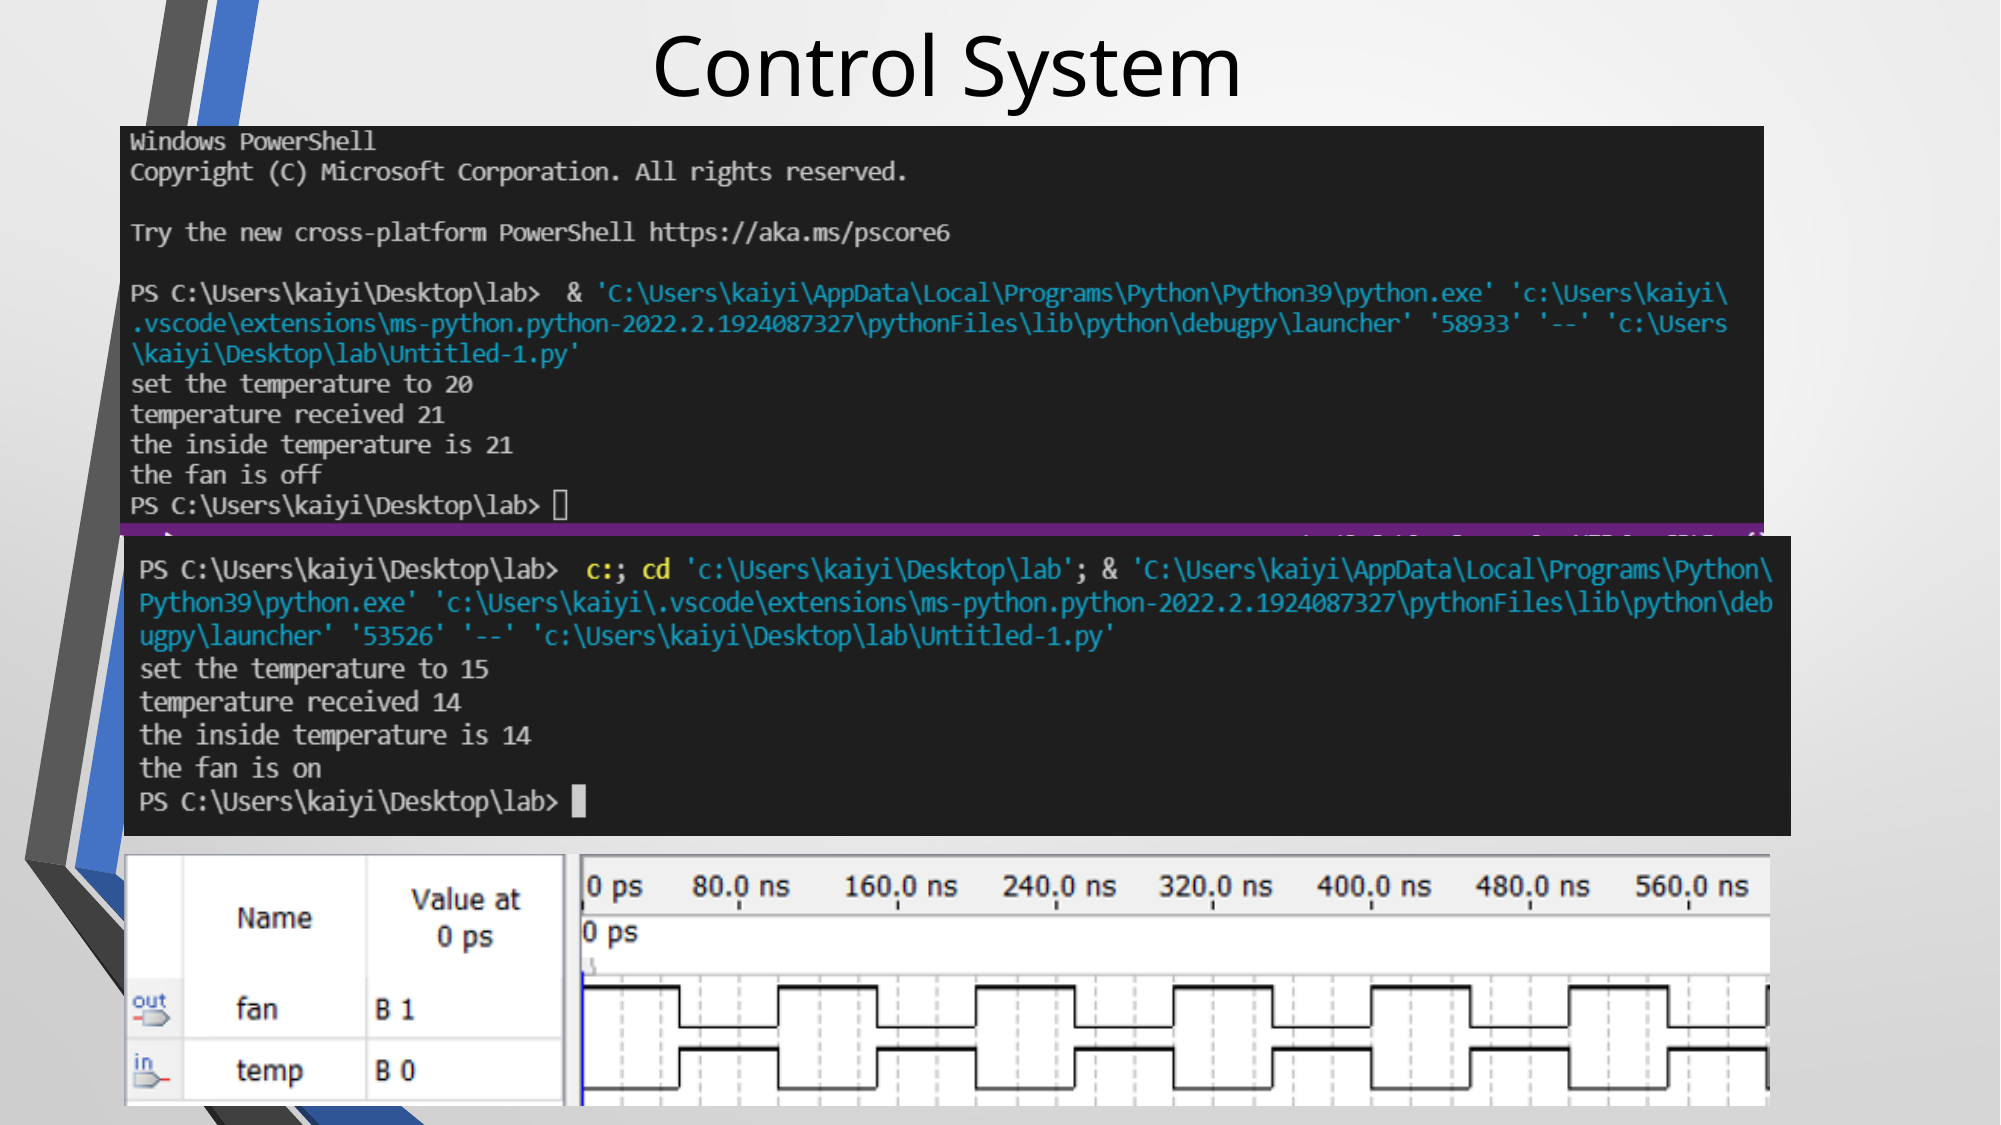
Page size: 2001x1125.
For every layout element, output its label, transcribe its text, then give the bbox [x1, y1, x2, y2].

picture [123, 854, 1771, 1106]
picture [123, 536, 1791, 836]
title Control System [126, 0, 1771, 127]
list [120, 125, 1765, 538]
